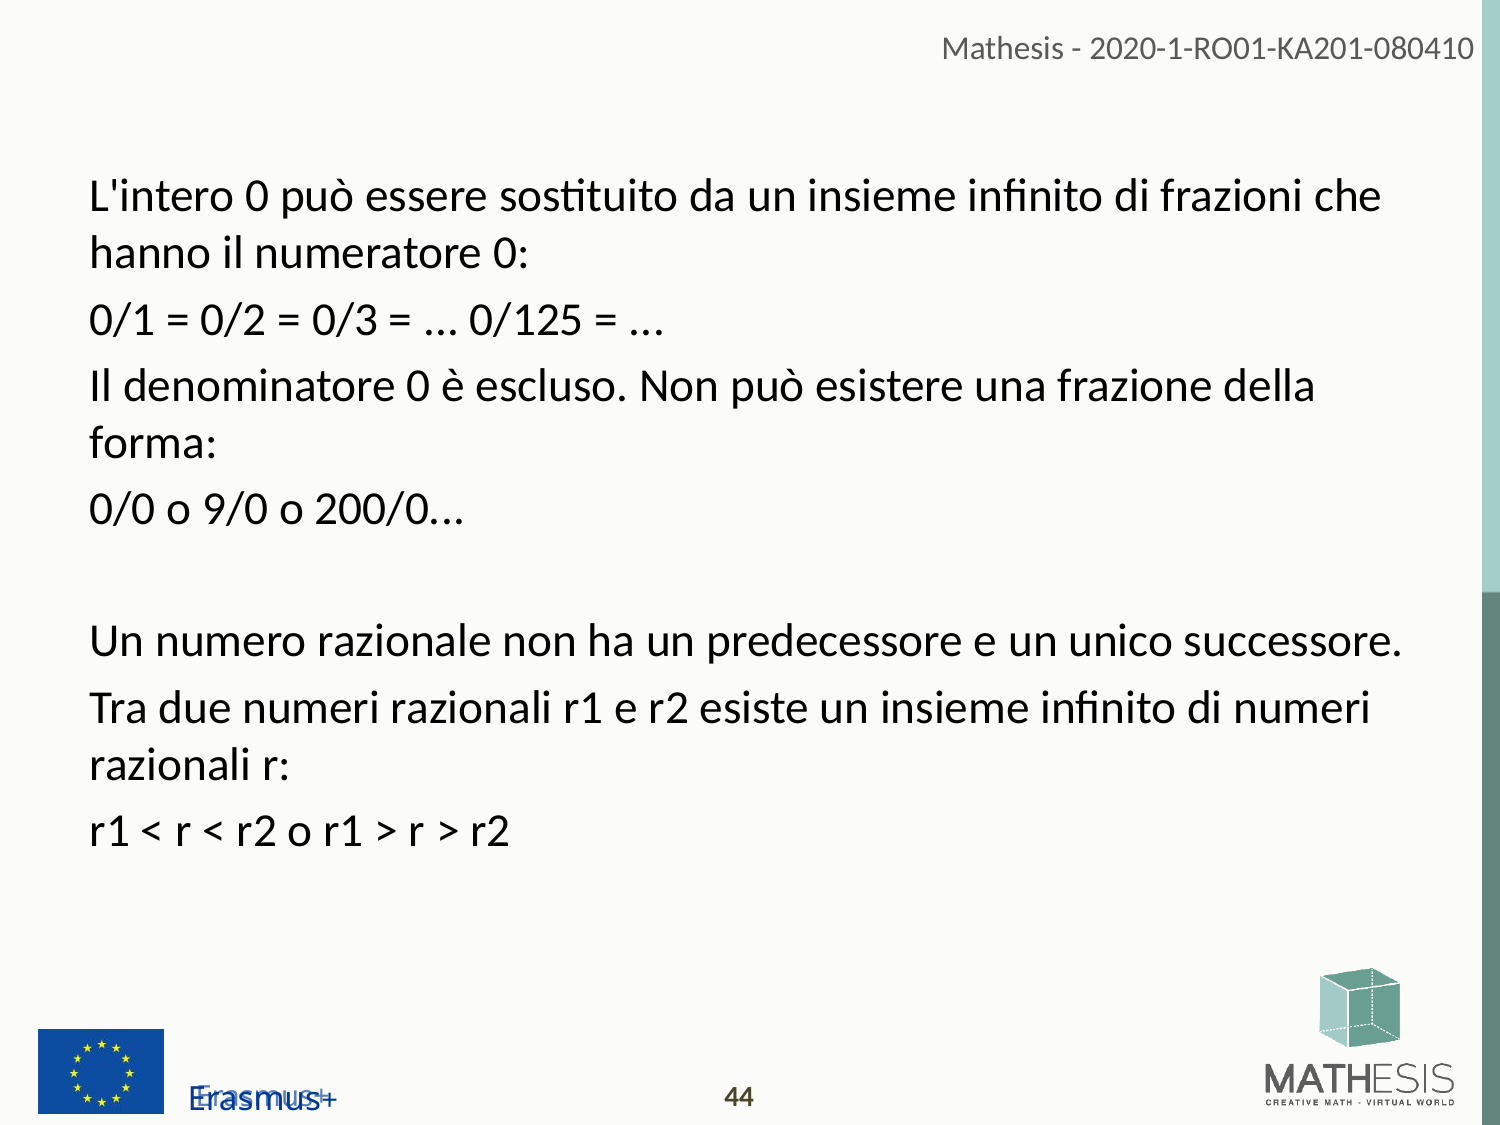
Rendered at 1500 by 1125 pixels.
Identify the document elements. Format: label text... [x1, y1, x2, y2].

picture [38, 1029, 164, 1114]
list L'intero 0 può essere sostituito da un insieme infinito di frazioni che hanno il numeratore 0: 0/1 = 0/2 = 0/3 = ... 0/125 = ... Il denominatore 0 è escluso. Non può esistere una frazione della forma: 0/0 o 9/0 o 200/0... Un numero razionale non ha un predecessore e un unico successore. Tra due numeri razionali r1 e r2 esiste un insieme infinito di numeri razionali r: r1 < r < r2 o r1 > r > r2 [75, 157, 1425, 900]
